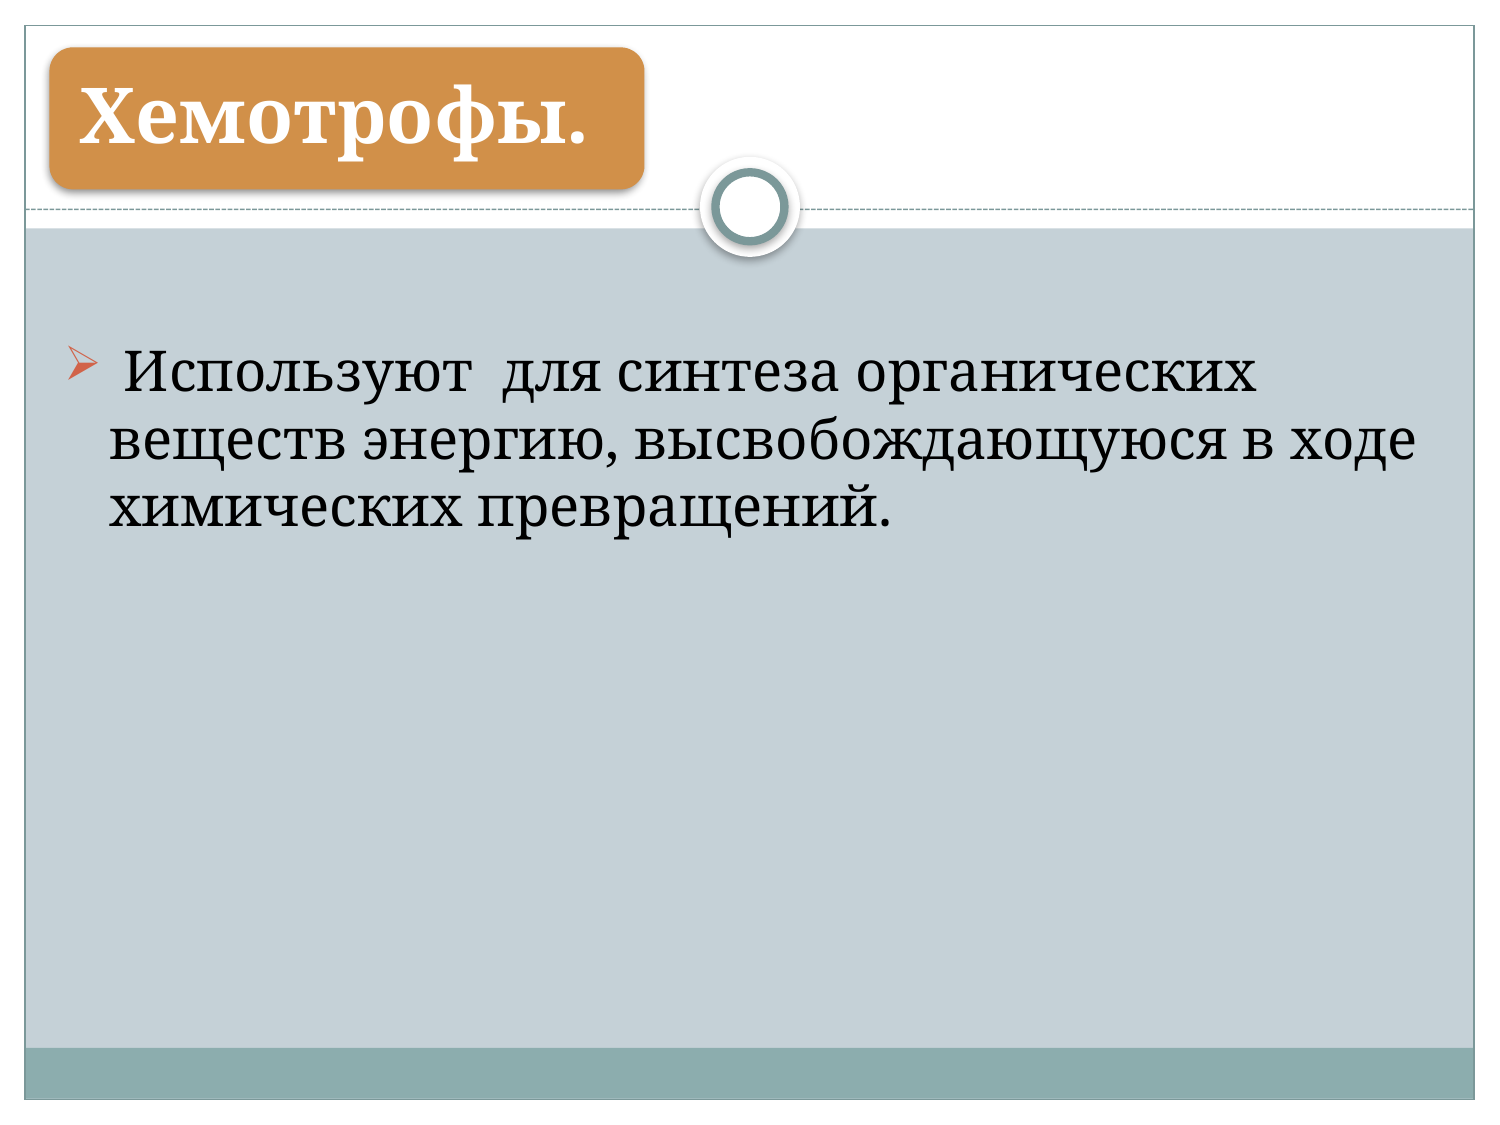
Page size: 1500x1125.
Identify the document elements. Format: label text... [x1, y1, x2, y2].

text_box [49, 37, 645, 200]
list Используют для синтеза органических веществ энергию, высвобождающуюся в ходе химических превращений. [49, 328, 1445, 1001]
